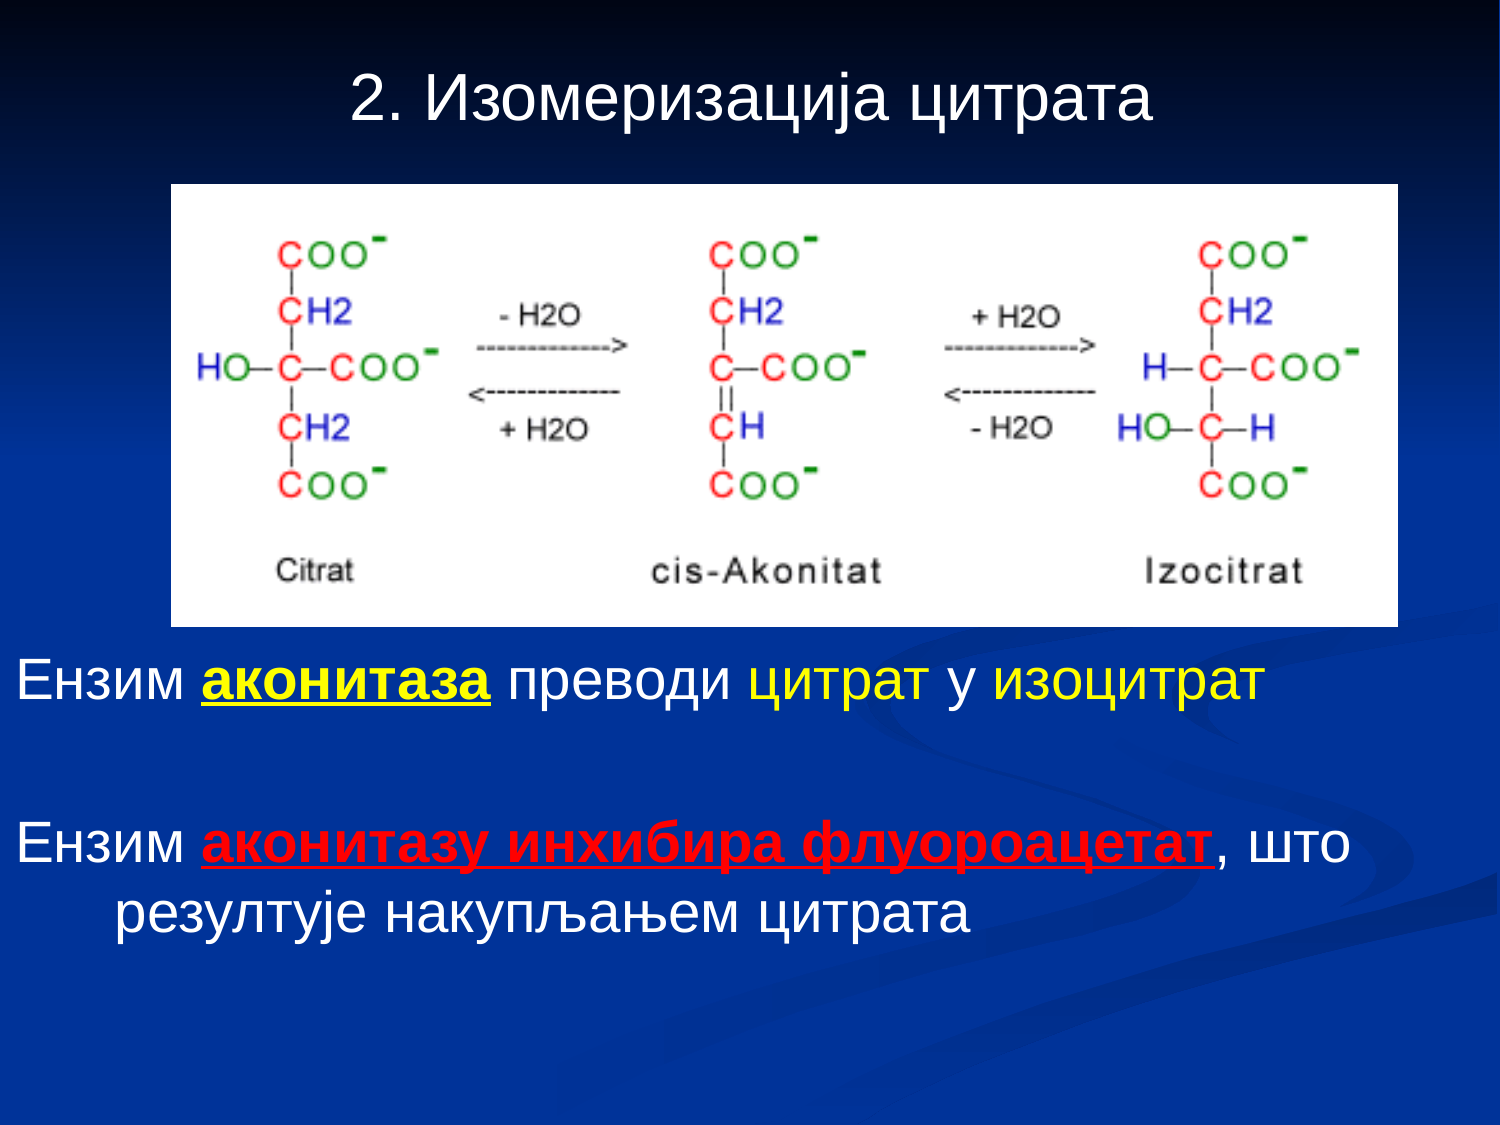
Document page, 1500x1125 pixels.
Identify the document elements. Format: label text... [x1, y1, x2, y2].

list Ензим аконитаза преводи цитрат у изоцитрат Ензим аконитазу инхибира флуороацетат, што резултује накупљањем цитрата [0, 633, 1471, 1125]
title 2. Изомеризација цитрата [76, 0, 1428, 188]
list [170, 184, 1399, 627]
